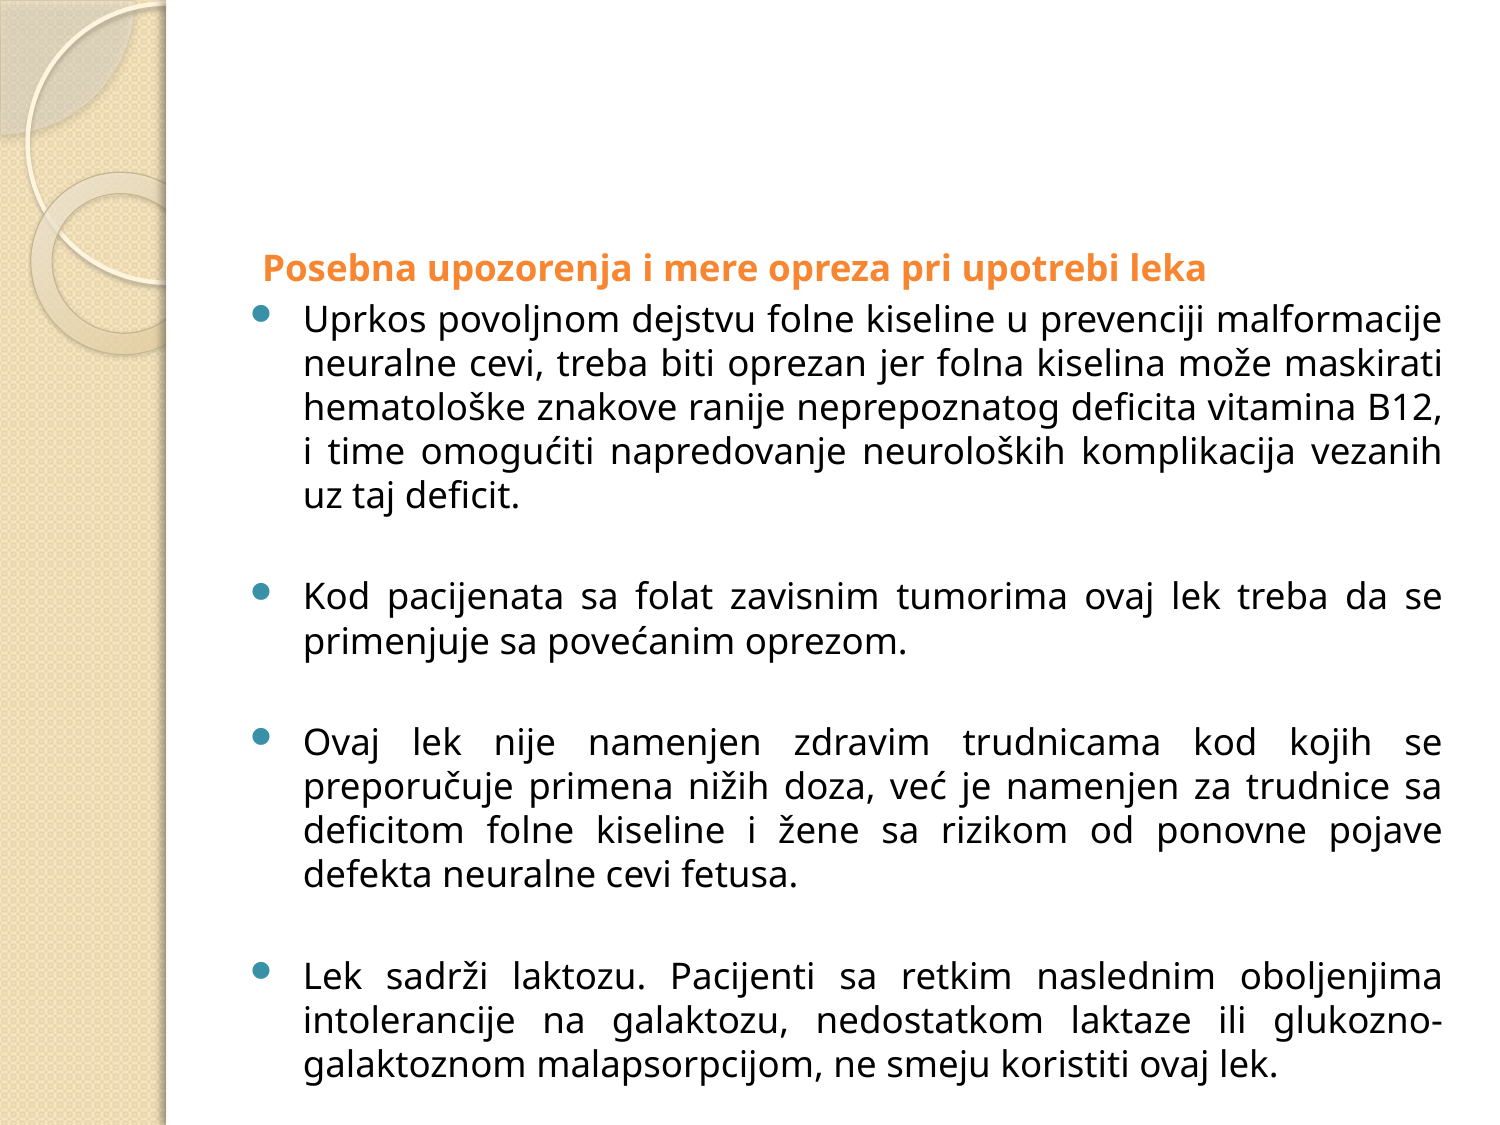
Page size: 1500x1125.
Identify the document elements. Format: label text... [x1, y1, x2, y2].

list Posebna upozorenja i mere opreza pri upotrebi leka Uprkos povoljnom dejstvu folne kiseline u prevenciji malformacije neuralne cevi, treba biti oprezan jer folna kiselina može maskirati hematološke znakove ranije neprepoznatog deficita vitamina B12, i time omogućiti napredovanje neuroloških komplikacija vezanih uz taj deficit. Kod pacijenata sa folat zavisnim tumorima ovaj lek treba da se primenjuje sa povećanim oprezom. Ovaj lek nije namenjen zdravim trudnicama kod kojih se preporučuje primena nižih doza, već je namenjen za trudnice sa deficitom folne kiseline i žene sa rizikom od ponovne pojave defekta neuralne cevi fetusa. Lek sadrži laktozu. Pacijenti sa retkim naslednim oboljenjima intolerancije na galaktozu, nedostatkom laktaze ili glukozno-galaktoznom malapsorpcijom, ne smeju koristiti ovaj lek. [235, 237, 1459, 1106]
